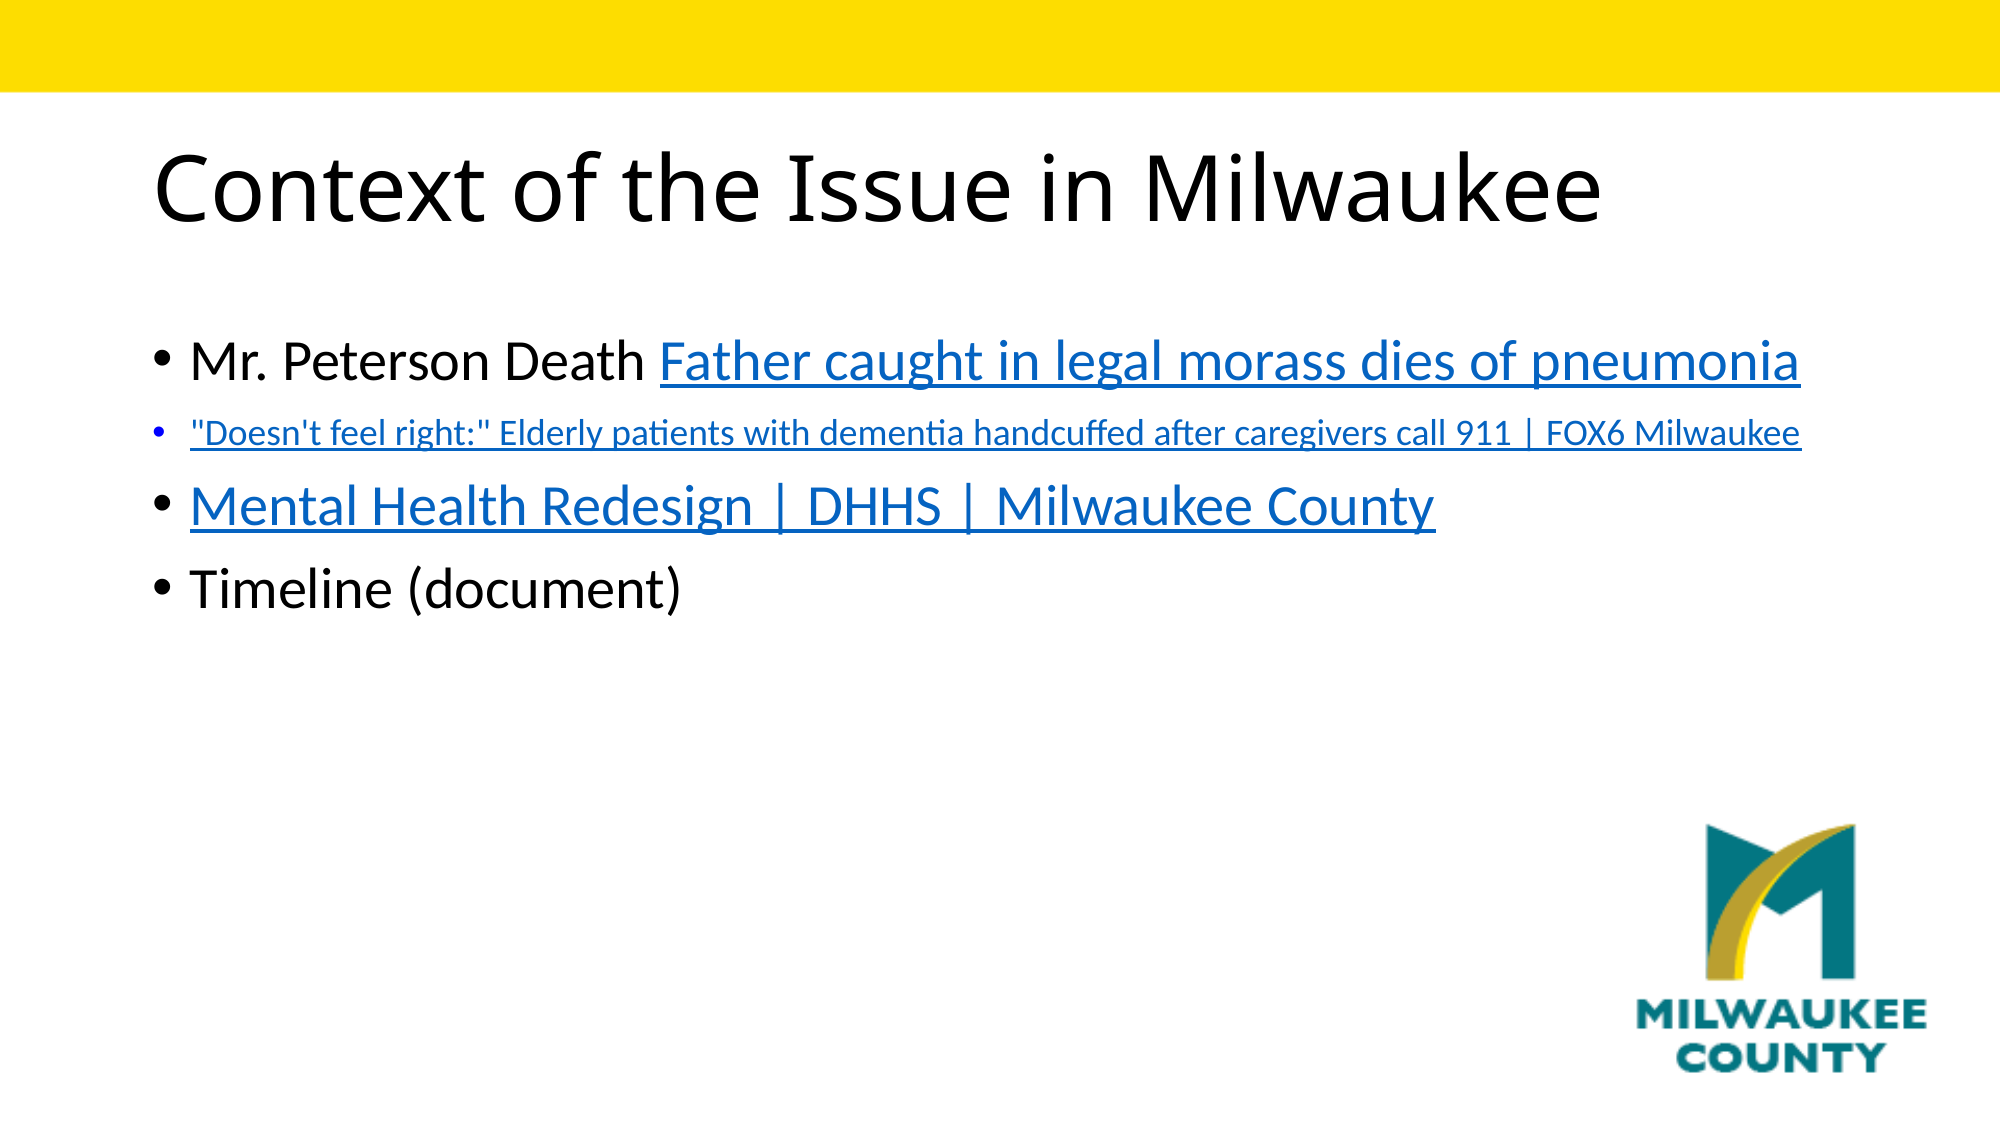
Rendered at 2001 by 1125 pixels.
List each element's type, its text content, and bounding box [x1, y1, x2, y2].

list Mr. Peterson Death Father caught in legal morass dies of pneumonia "Doesn't feel right:" Elderly patients with dementia handcuffed after caregivers call 911 | FOX6 Milwaukee Mental Health Redesign | DHHS | Milwaukee County Timeline (document) [137, 322, 1863, 1036]
picture [0, 0, 2000, 1125]
title Context of the Issue in Milwaukee [137, 82, 1863, 300]
